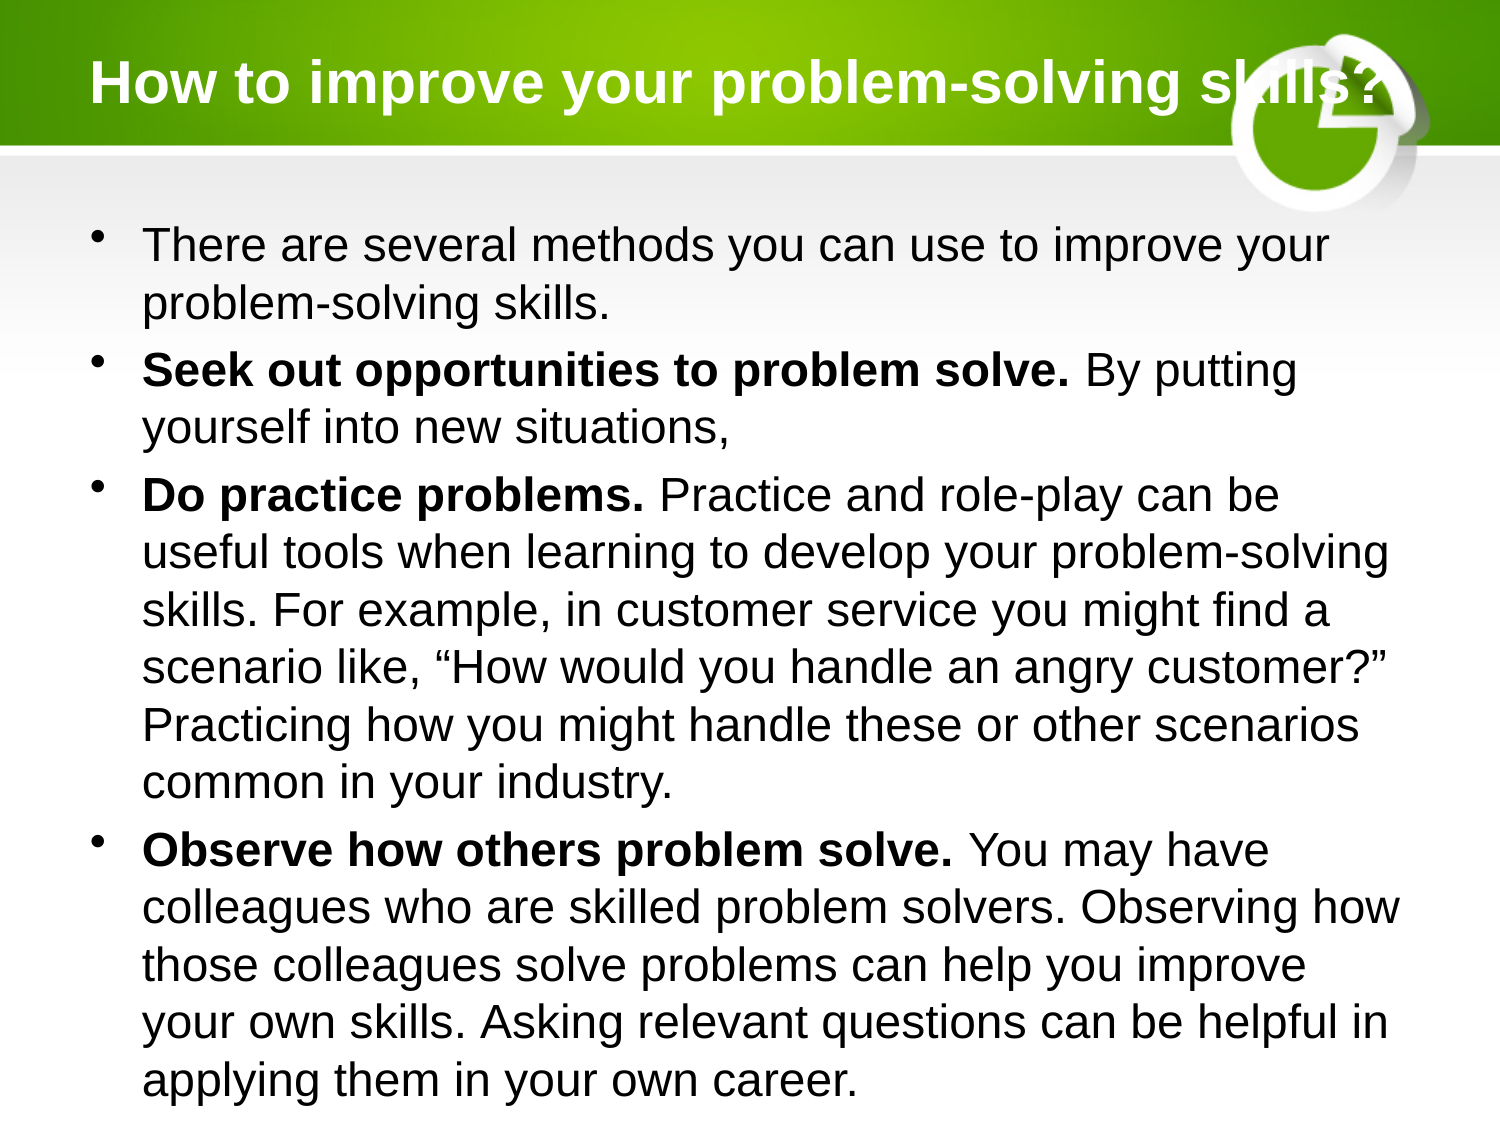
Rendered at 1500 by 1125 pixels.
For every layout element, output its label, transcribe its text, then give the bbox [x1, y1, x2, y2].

list There are several methods you can use to improve your problem-solving skills. Seek out opportunities to problem solve. By putting yourself into new situations, Do practice problems. Practice and role-play can be useful tools when learning to develop your problem-solving skills. For example, in customer service you might find a scenario like, “How would you handle an angry customer?” Practicing how you might handle these or other scenarios common in your industry. Observe how others problem solve. You may have colleagues who are skilled problem solvers. Observing how those colleagues solve problems can help you improve your own skills. Asking relevant questions can be helpful in applying them in your own career. [74, 205, 1426, 1125]
picture [0, 0, 1500, 1125]
title How to improve your problem-solving skills? [74, 30, 1426, 127]
